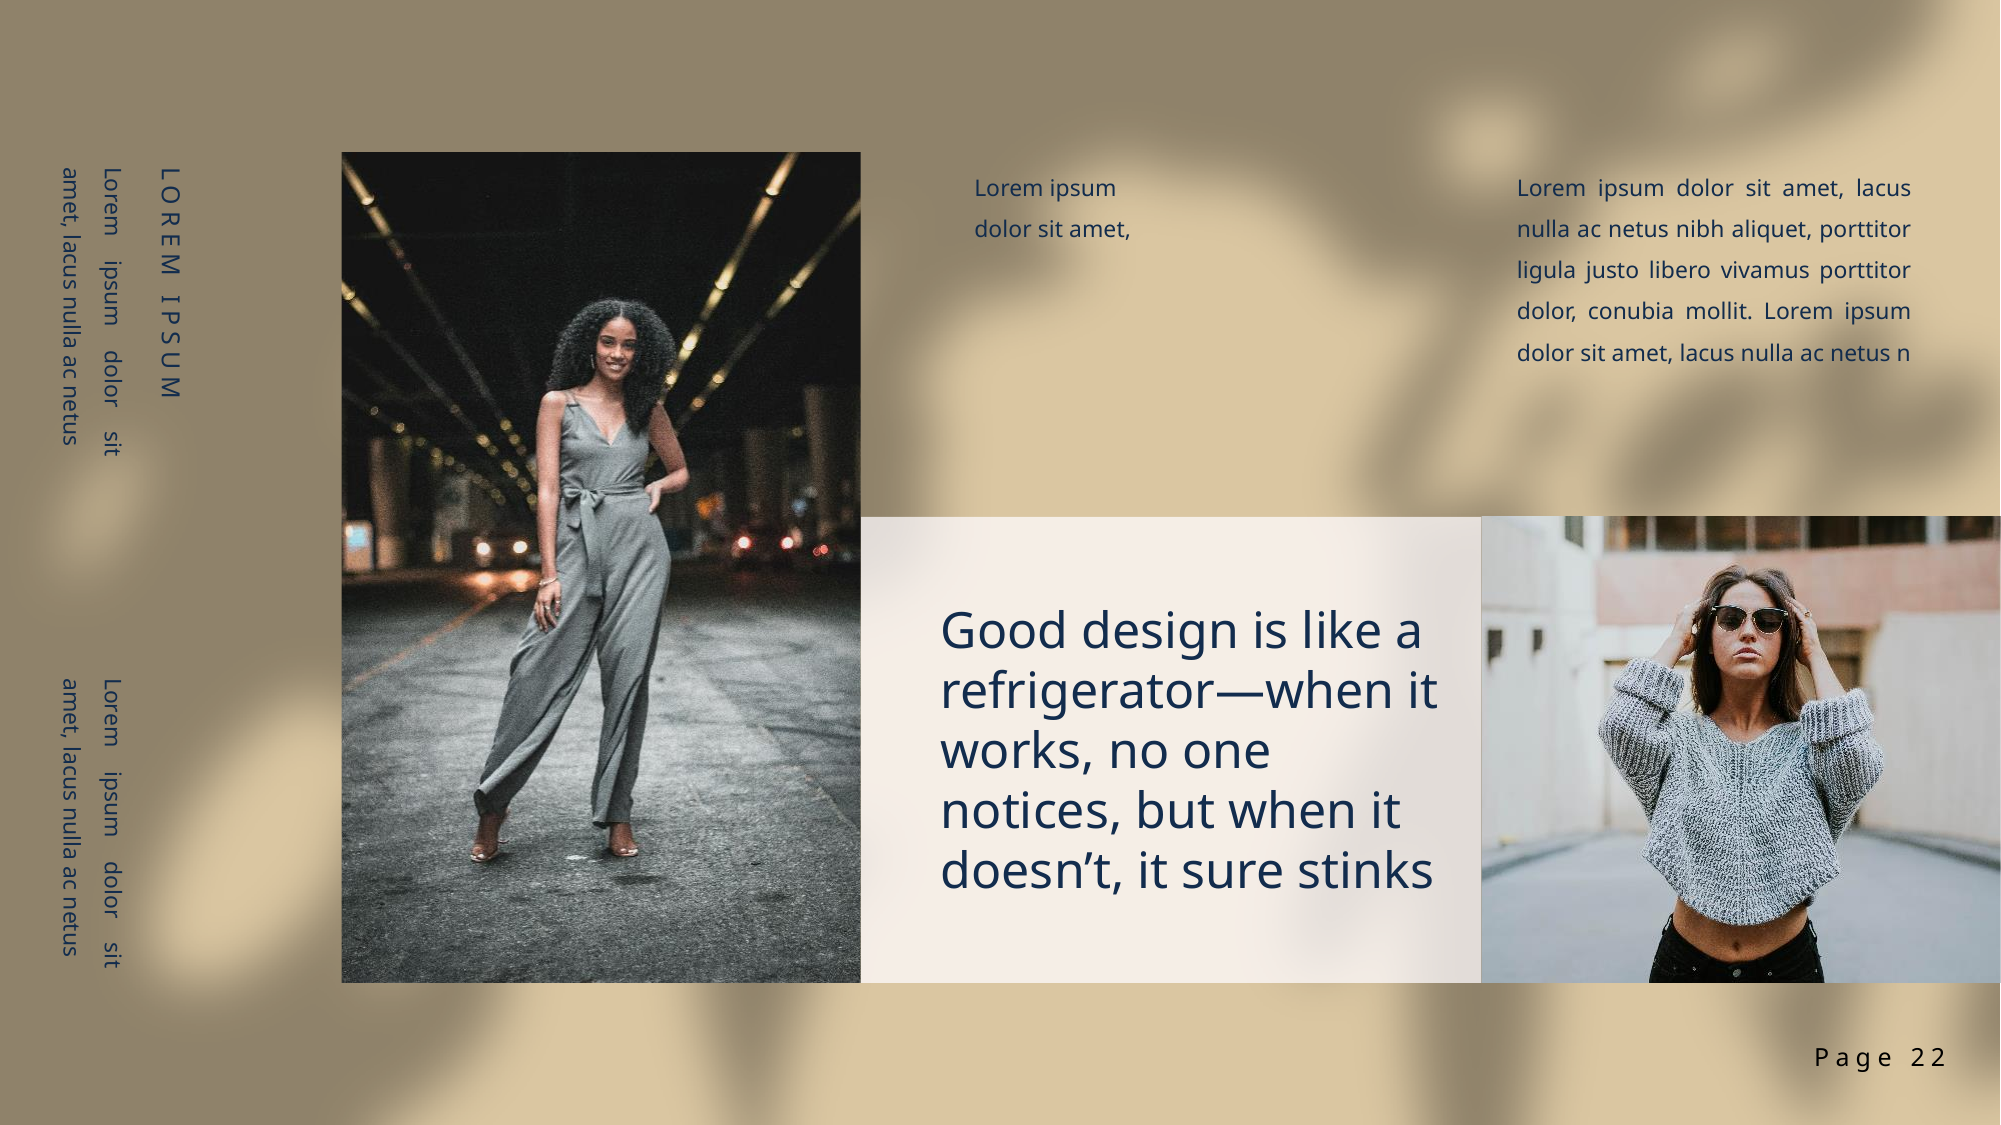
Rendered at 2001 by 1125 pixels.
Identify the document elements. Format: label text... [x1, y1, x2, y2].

picture [0, 0, 2001, 1125]
text_box [860, 516, 1482, 984]
text_box Lorem ipsum dolor sit amet, lacus nulla ac netus nibh aliquet, porttitor ligula justo libero vivamus porttitor dolor, conubia mollit. Lorem ipsum dolor sit amet, lacus nulla ac netus n [1502, 152, 1927, 373]
text_box Good design is like a refrigerator—when it works, no one notices, but when it doesn’t, it sure stinks [925, 590, 1481, 906]
text_box Lorem ipsum dolor sit amet, lacus nulla ac netus [51, 663, 149, 984]
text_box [0, 242, 285, 382]
text_box Lorem ipsum dolor sit amet, [959, 152, 1170, 250]
